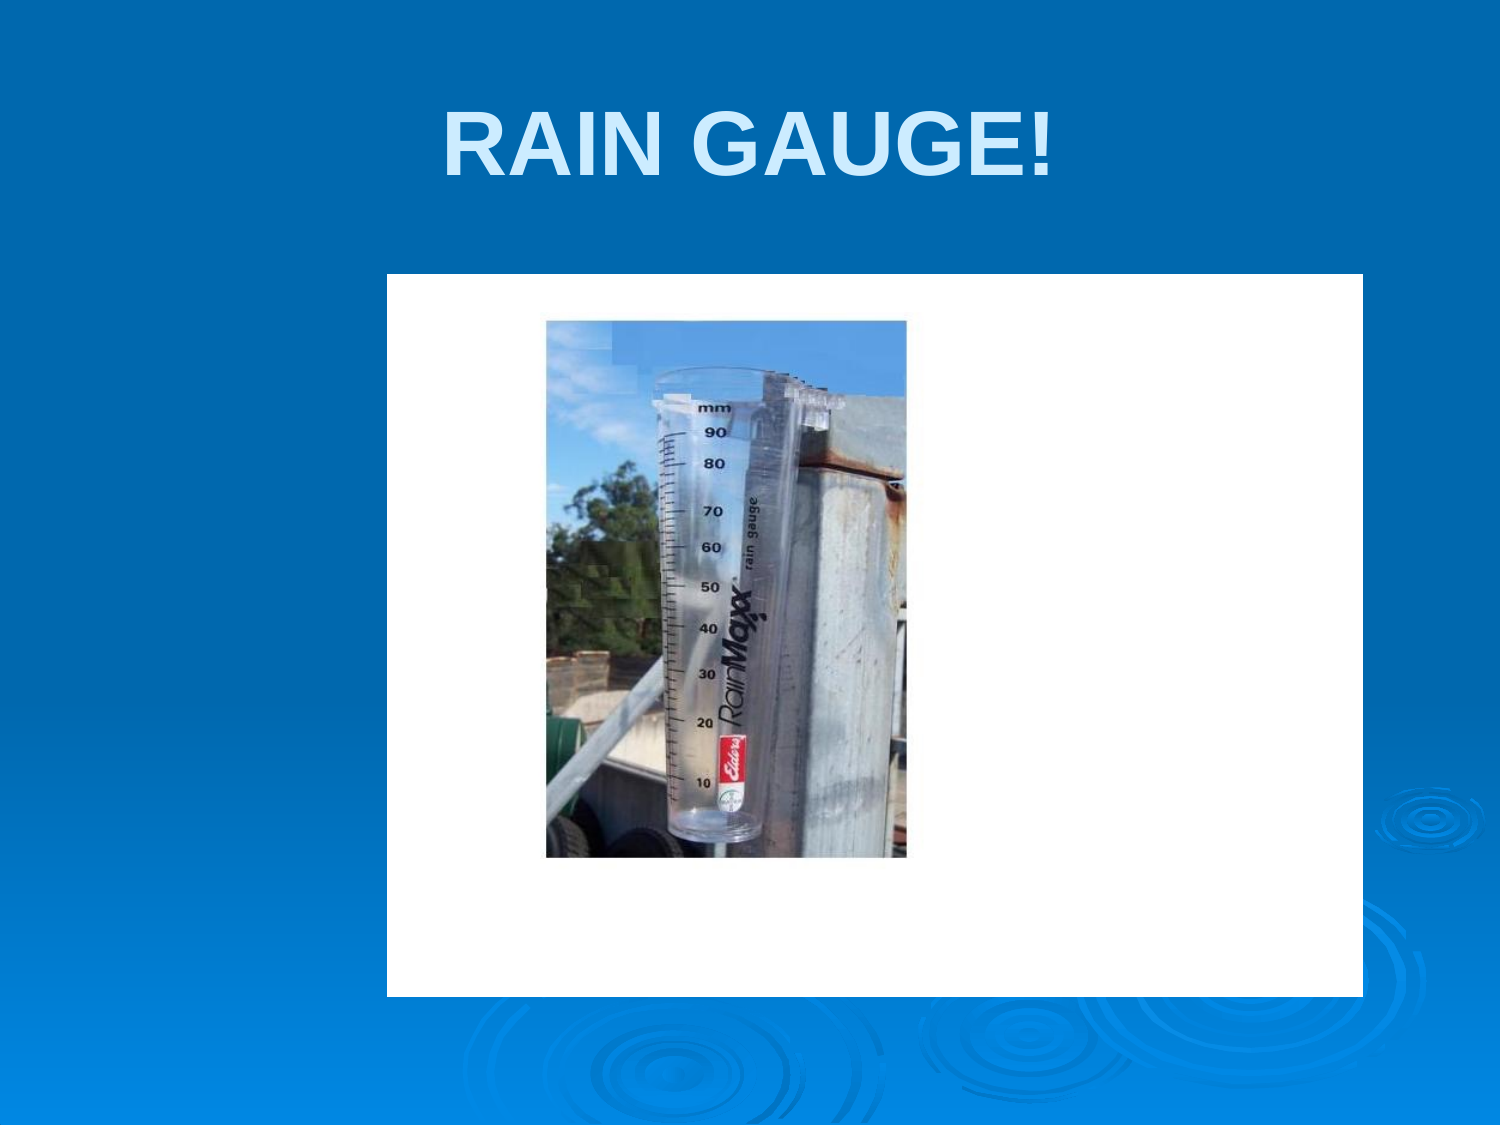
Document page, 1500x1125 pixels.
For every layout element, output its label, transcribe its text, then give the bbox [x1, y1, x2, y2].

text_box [387, 274, 1363, 997]
title RAIN GAUGE! [74, 45, 1426, 234]
